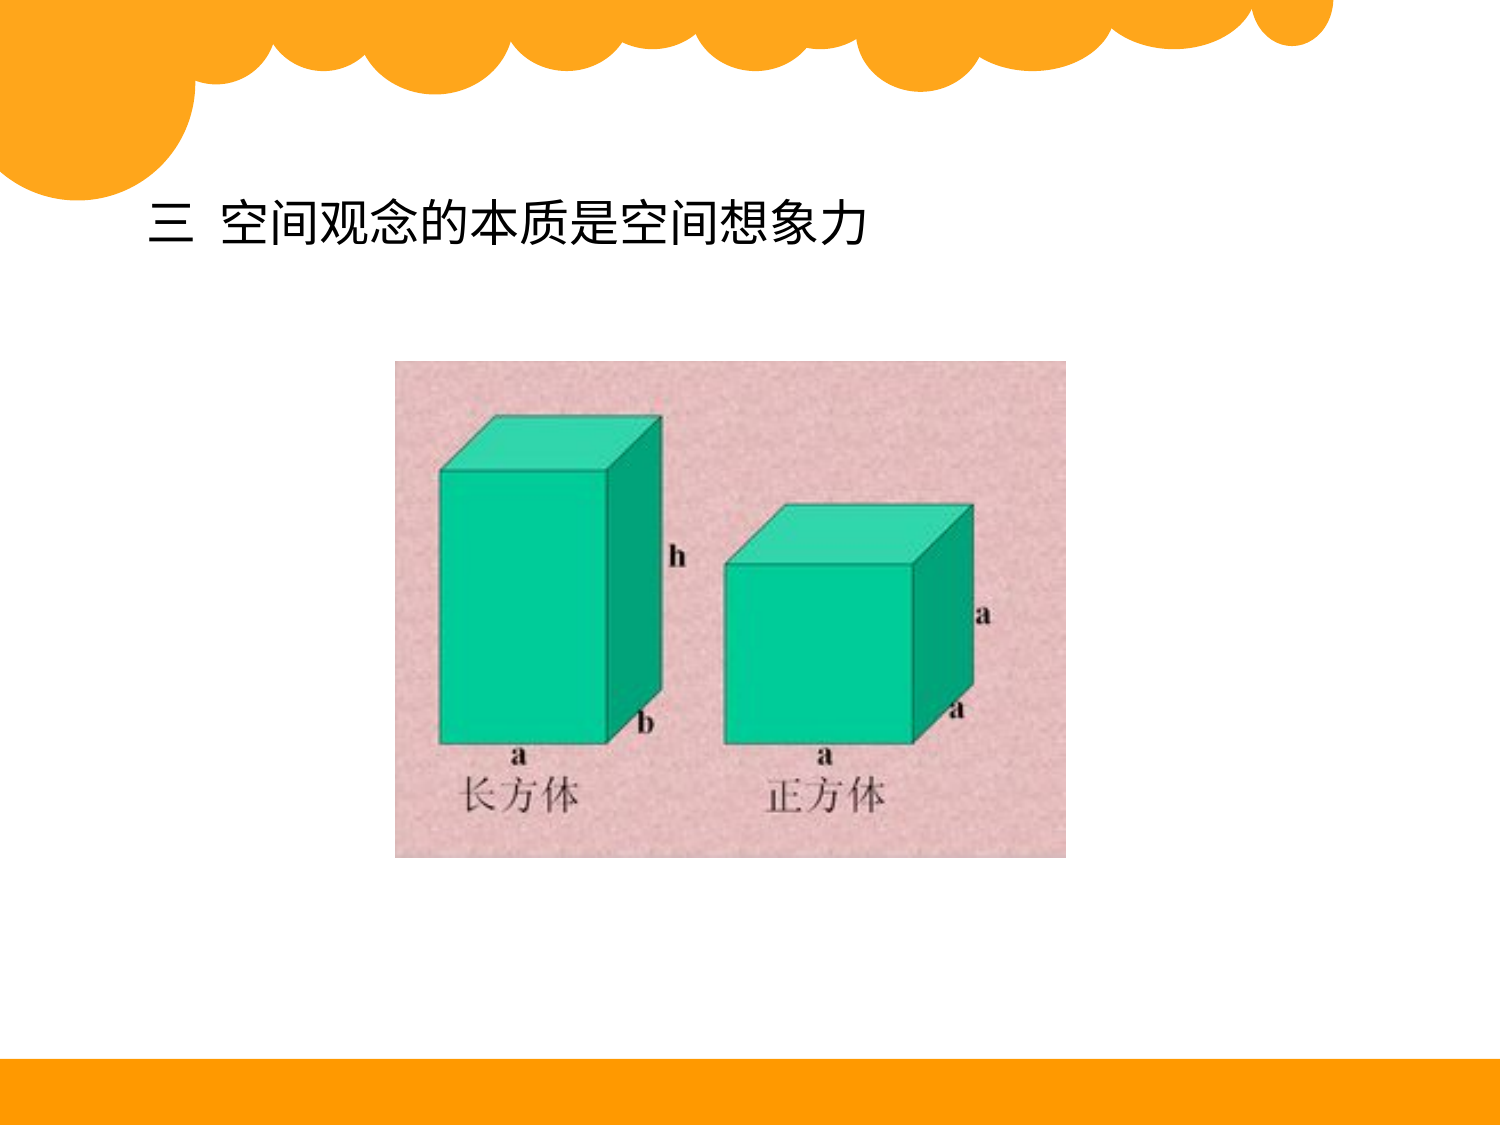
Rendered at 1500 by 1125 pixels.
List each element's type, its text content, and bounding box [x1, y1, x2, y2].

text_box 三 空间观念的本质是空间想象力 [131, 183, 1390, 293]
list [395, 361, 1066, 859]
